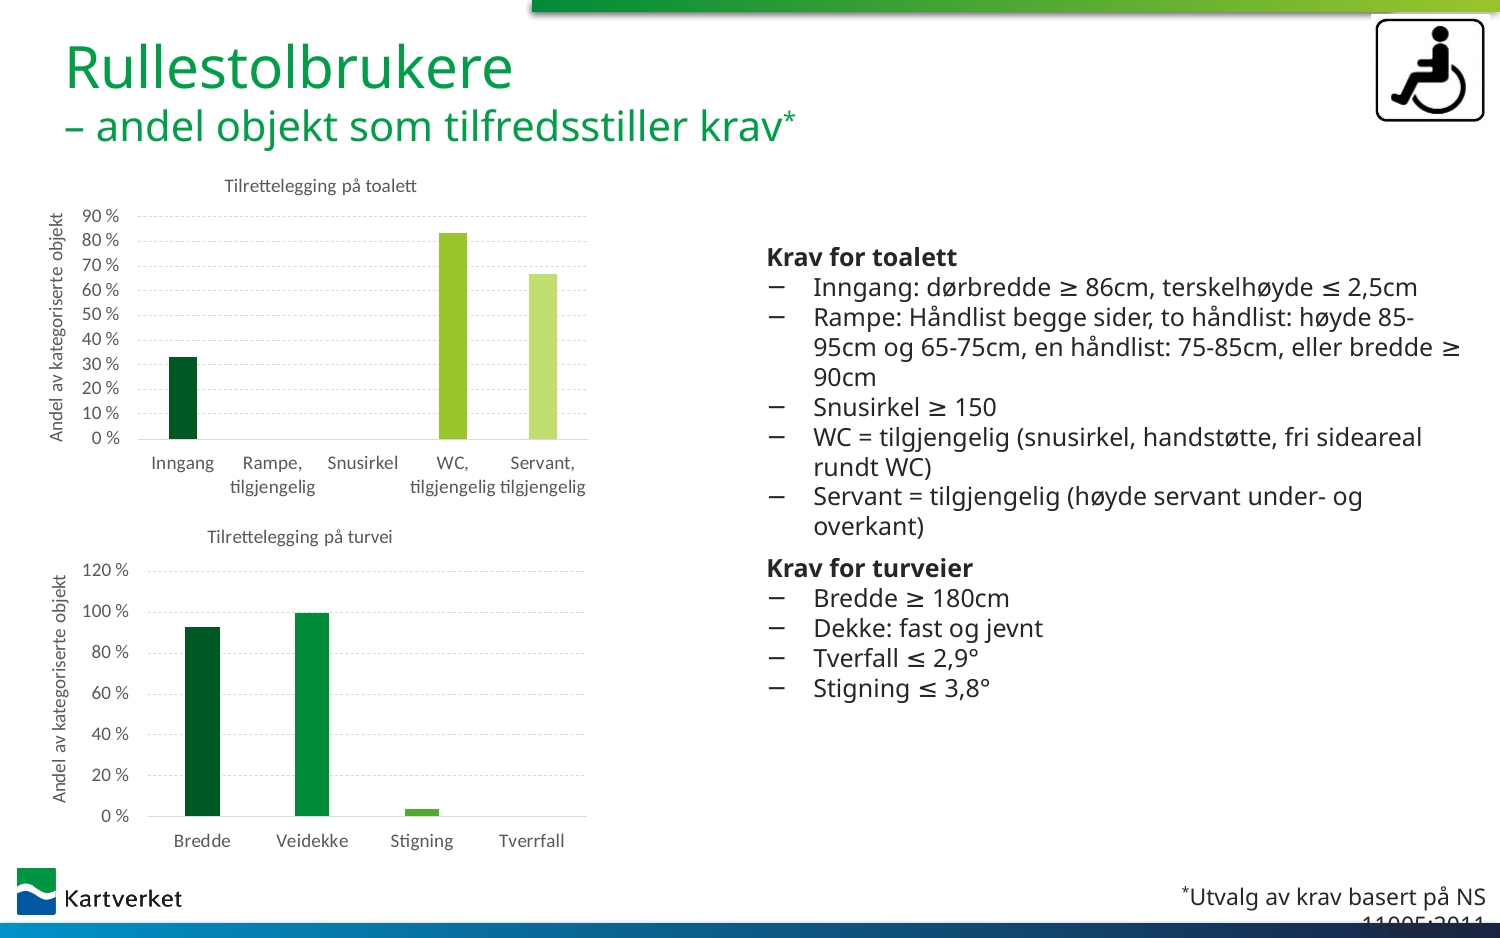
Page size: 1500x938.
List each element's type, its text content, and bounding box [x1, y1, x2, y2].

picture [41, 166, 599, 505]
text_box *Utvalg av krav basert på NS 11005:2011 [1068, 873, 1500, 938]
picture [41, 520, 598, 859]
text_box Rullestolbrukere – andel objekt som tilfredsstiller krav* [49, 14, 1431, 158]
picture [1371, 13, 1491, 127]
text_box Krav for toalett Inngang: dørbredde ≥ 86cm, terskelhøyde ≤ 2,5cm Rampe: Håndlist begge sider, to håndlist: høyde 85-95cm og 65-75cm, en håndlist: 75-85cm, eller bredde ≥ 90cm Snusirkel ≥ 150 WC = tilgjengelig (snusirkel, handstøtte, fri sideareal rundt WC) Servant = tilgjengelig (høyde servant under- og overkant) [751, 234, 1483, 545]
text_box Krav for turveier Bredde ≥ 180cm Dekke: fast og jevnt Tverfall ≤ 2,9° Stigning ≤ 3,8° [751, 545, 1483, 710]
